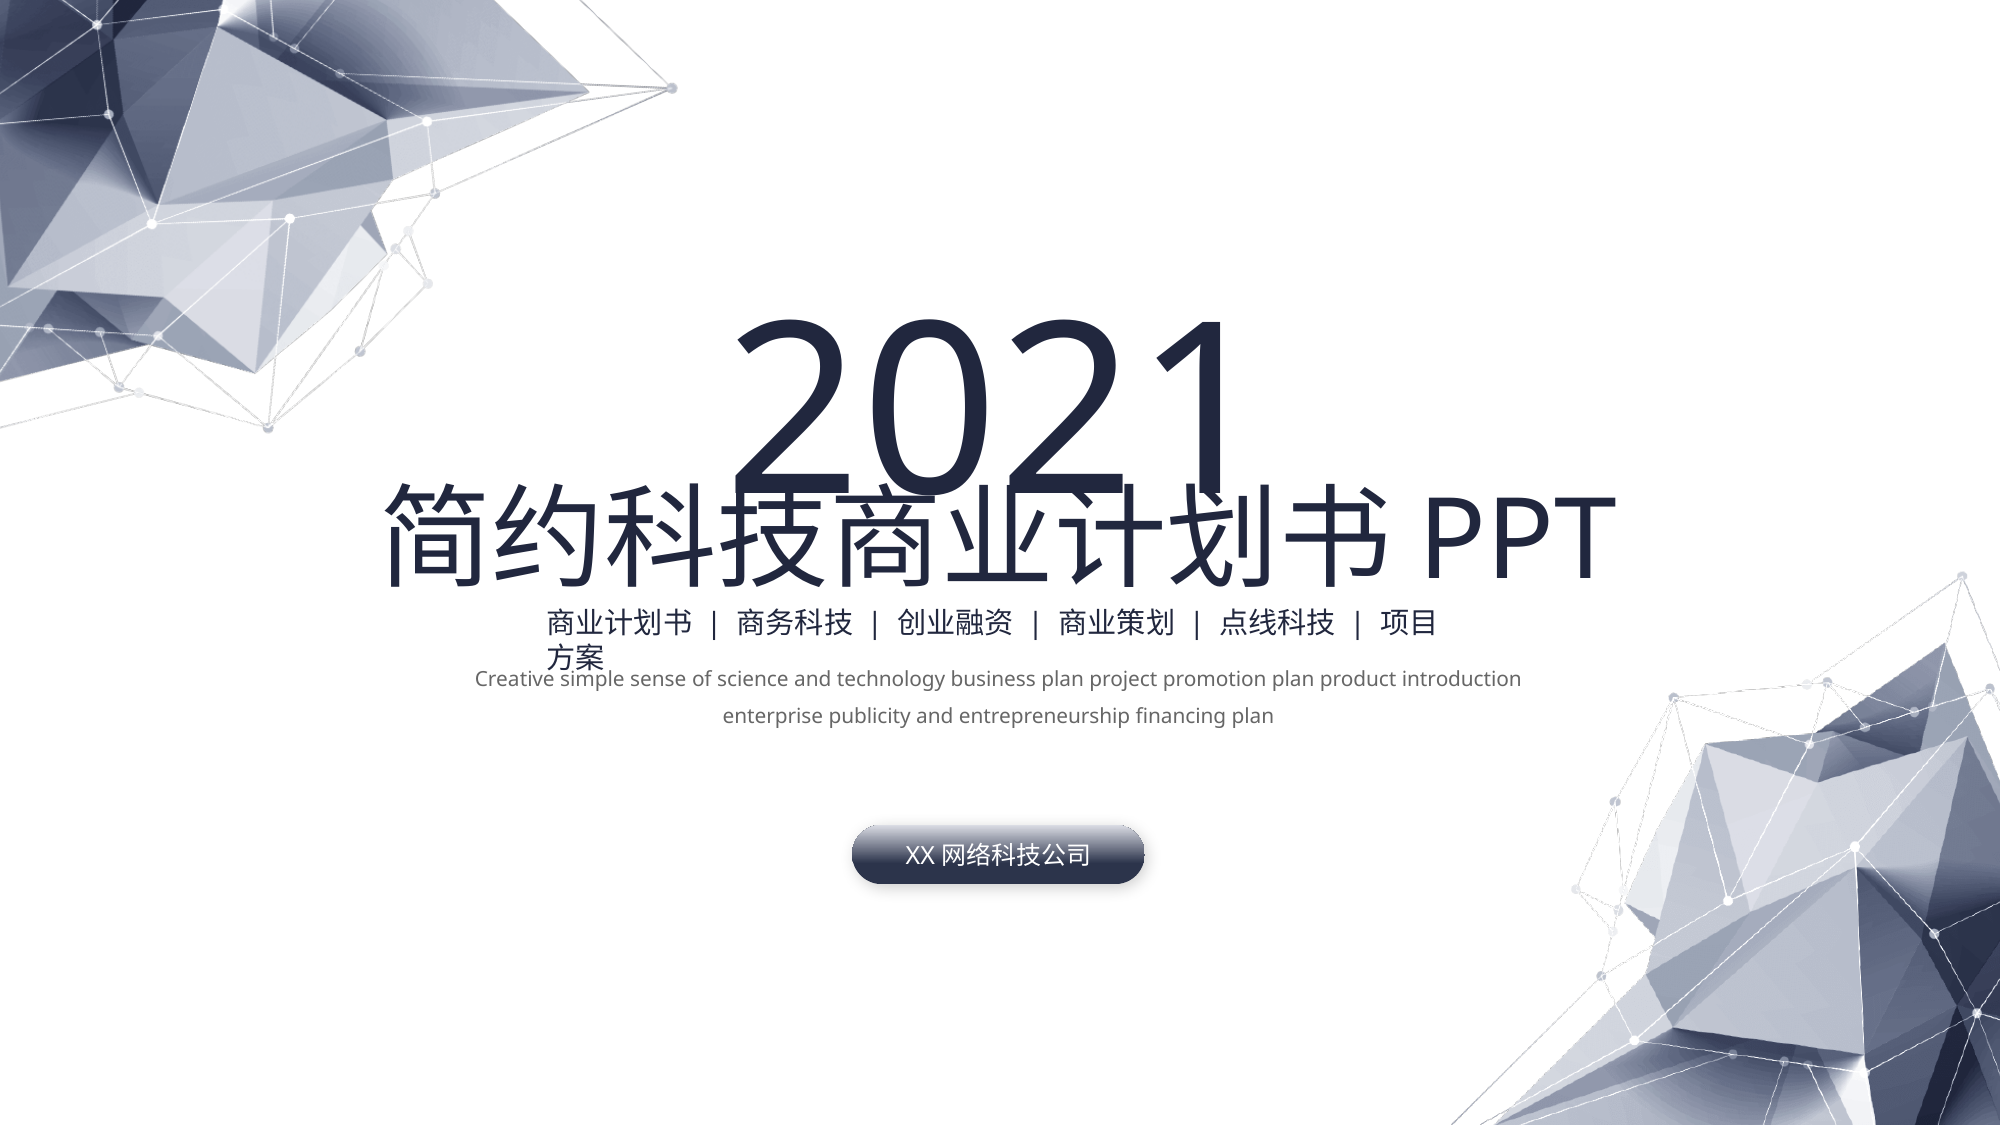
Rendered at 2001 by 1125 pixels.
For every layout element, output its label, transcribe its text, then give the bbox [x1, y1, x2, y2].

text_box 2021 [757, 247, 1293, 550]
text_box XX网络科技公司 [851, 823, 1146, 886]
picture [0, 0, 821, 826]
picture [1262, 387, 2000, 1125]
text_box 商业计划书 | 商务科技 | 创业融资 | 商业策划 | 点线科技 | 项目方案 [757, 596, 1271, 645]
text_box 简约科技商业计划书PPT [757, 550, 1269, 596]
text_box Creative simple sense of science and technology business plan project promotion plan product introduction enterprise publicity and entrepreneurship financing plan [588, 645, 1276, 735]
